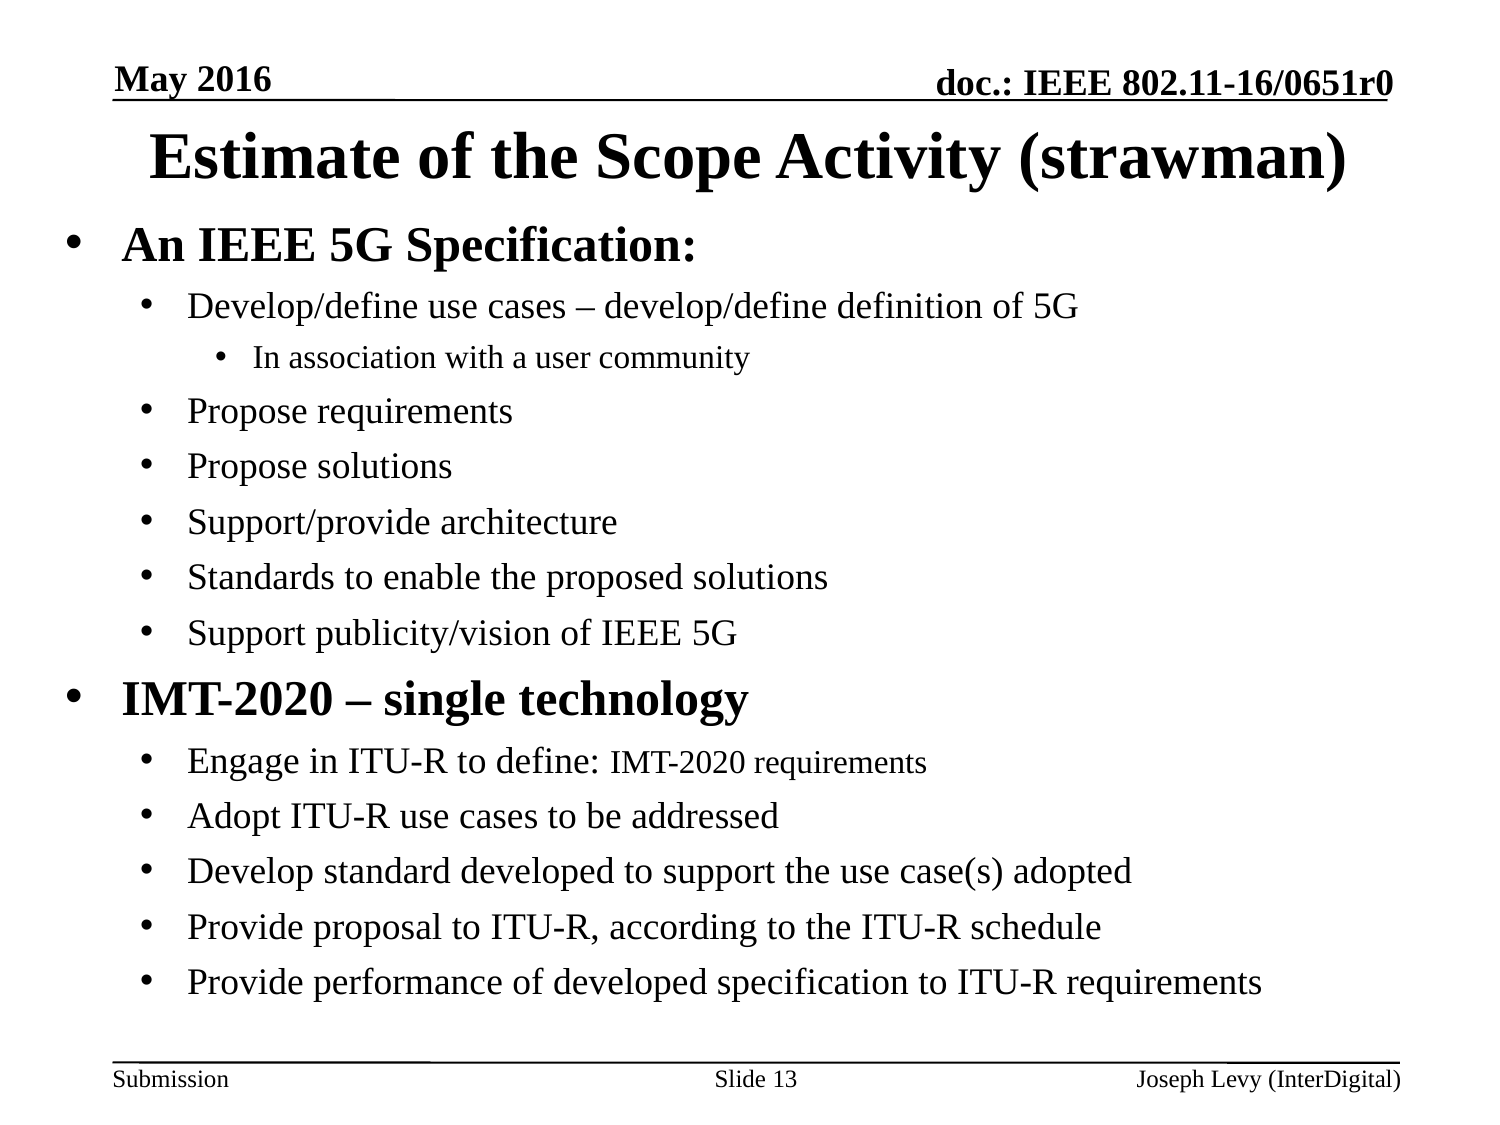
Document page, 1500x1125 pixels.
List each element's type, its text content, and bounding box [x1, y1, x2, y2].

title Estimate of the Scope Activity (strawman) [112, 112, 1388, 191]
footer Joseph Levy (InterDigital) [878, 1061, 1402, 1093]
slide_number Slide 13 [712, 1061, 800, 1123]
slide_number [114, 54, 423, 100]
list An IEEE 5G Specification: Develop/define use cases – develop/define definition of 5G In association with a user community Propose requirements Propose solutions Support/provide architecture Standards to enable the proposed solutions Support publicity/vision of IEEE 5G IMT-2020 – single technology Engage in ITU-R to define: IMT-2020 requirements Adopt ITU-R use cases to be addressed Develop standard developed to support the use case(s) adopted Provide proposal to ITU-R, according to the ITU-R schedule Provide performance of developed specification to ITU-R requirements [49, 203, 1438, 1063]
